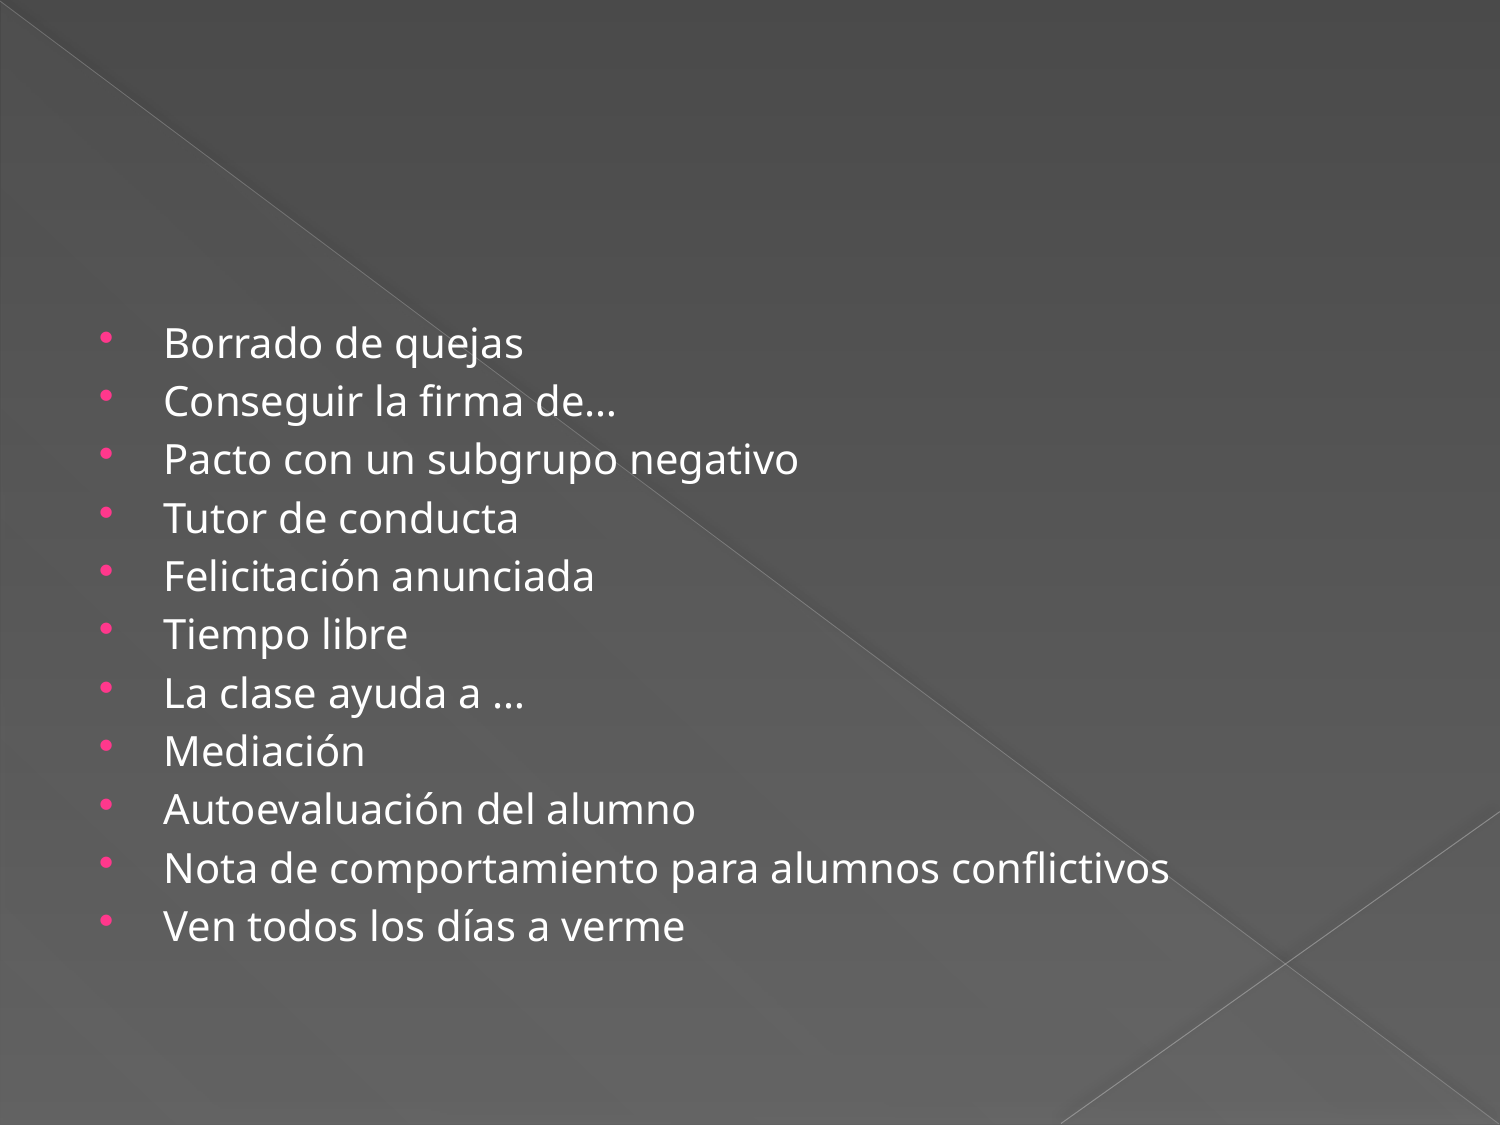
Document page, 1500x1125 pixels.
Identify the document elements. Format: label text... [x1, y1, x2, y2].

list Borrado de quejas Conseguir la firma de… Pacto con un subgrupo negativo Tutor de conducta Felicitación anunciada Tiempo libre La clase ayuda a … Mediación Autoevaluación del alumno Nota de comportamiento para alumnos conflictivos Ven todos los días a verme [74, 308, 1426, 1060]
